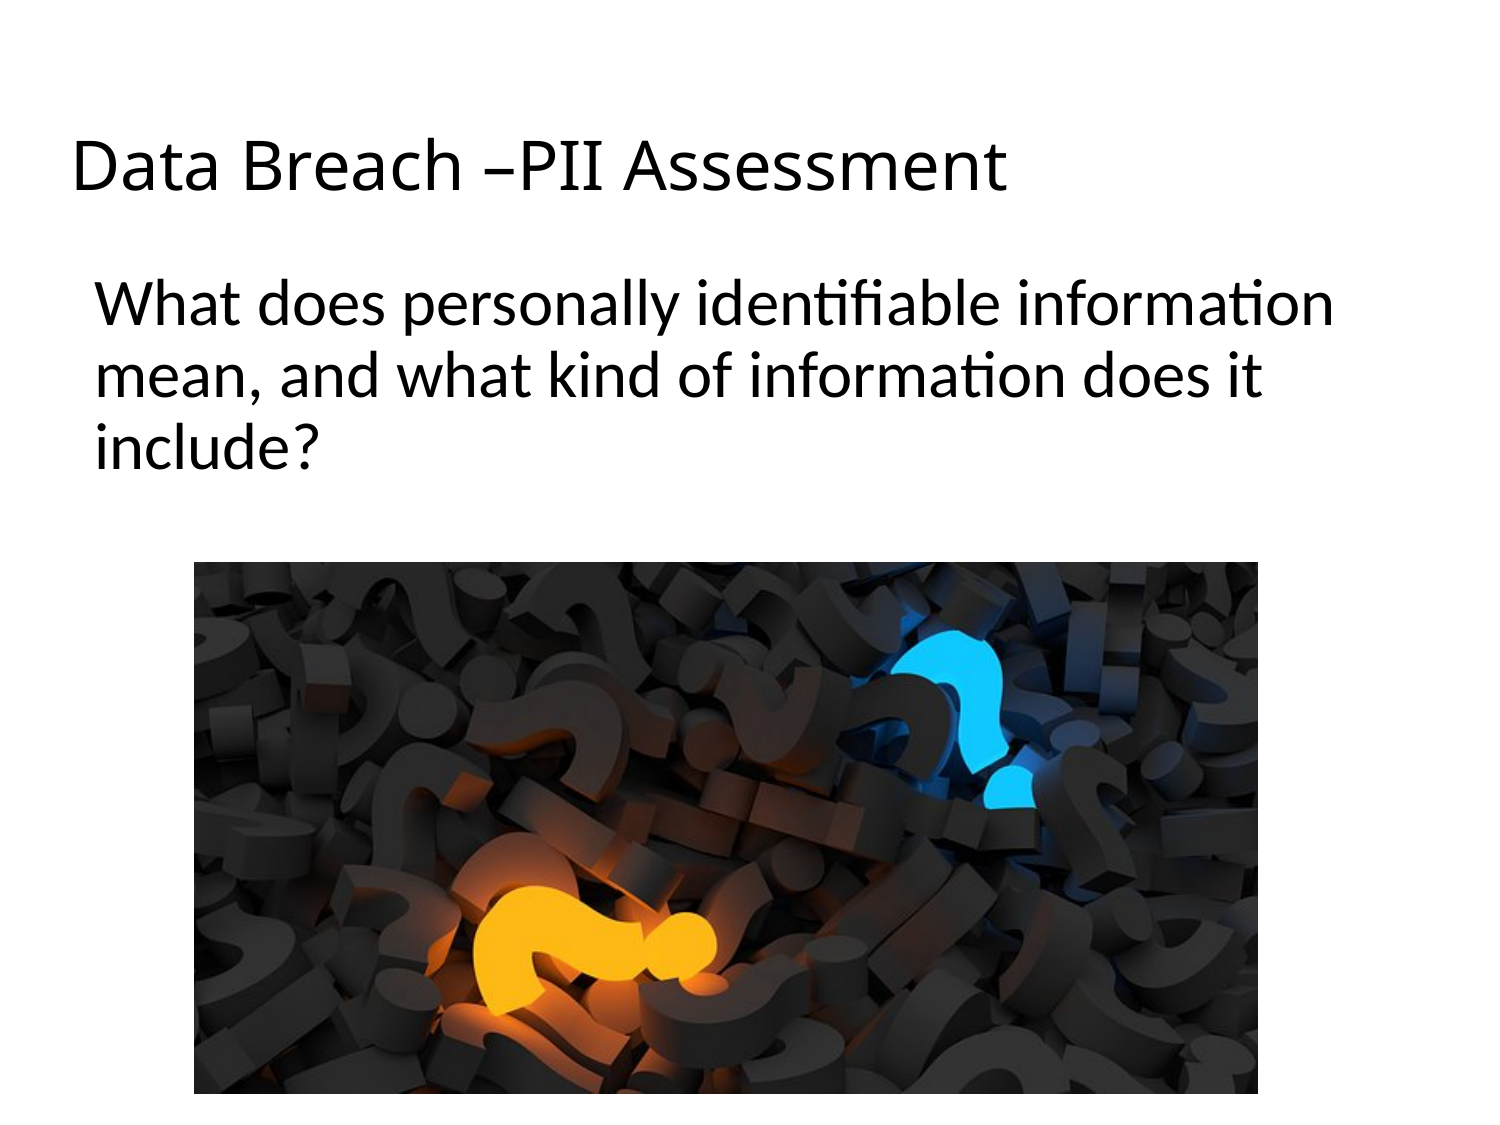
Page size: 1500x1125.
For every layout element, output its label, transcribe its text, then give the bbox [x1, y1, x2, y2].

list What does personally identifiable information mean, and what kind of information does it include? [78, 259, 1374, 975]
picture [194, 562, 1258, 1094]
title Data Breach –PII Assessment [55, 59, 1398, 278]
